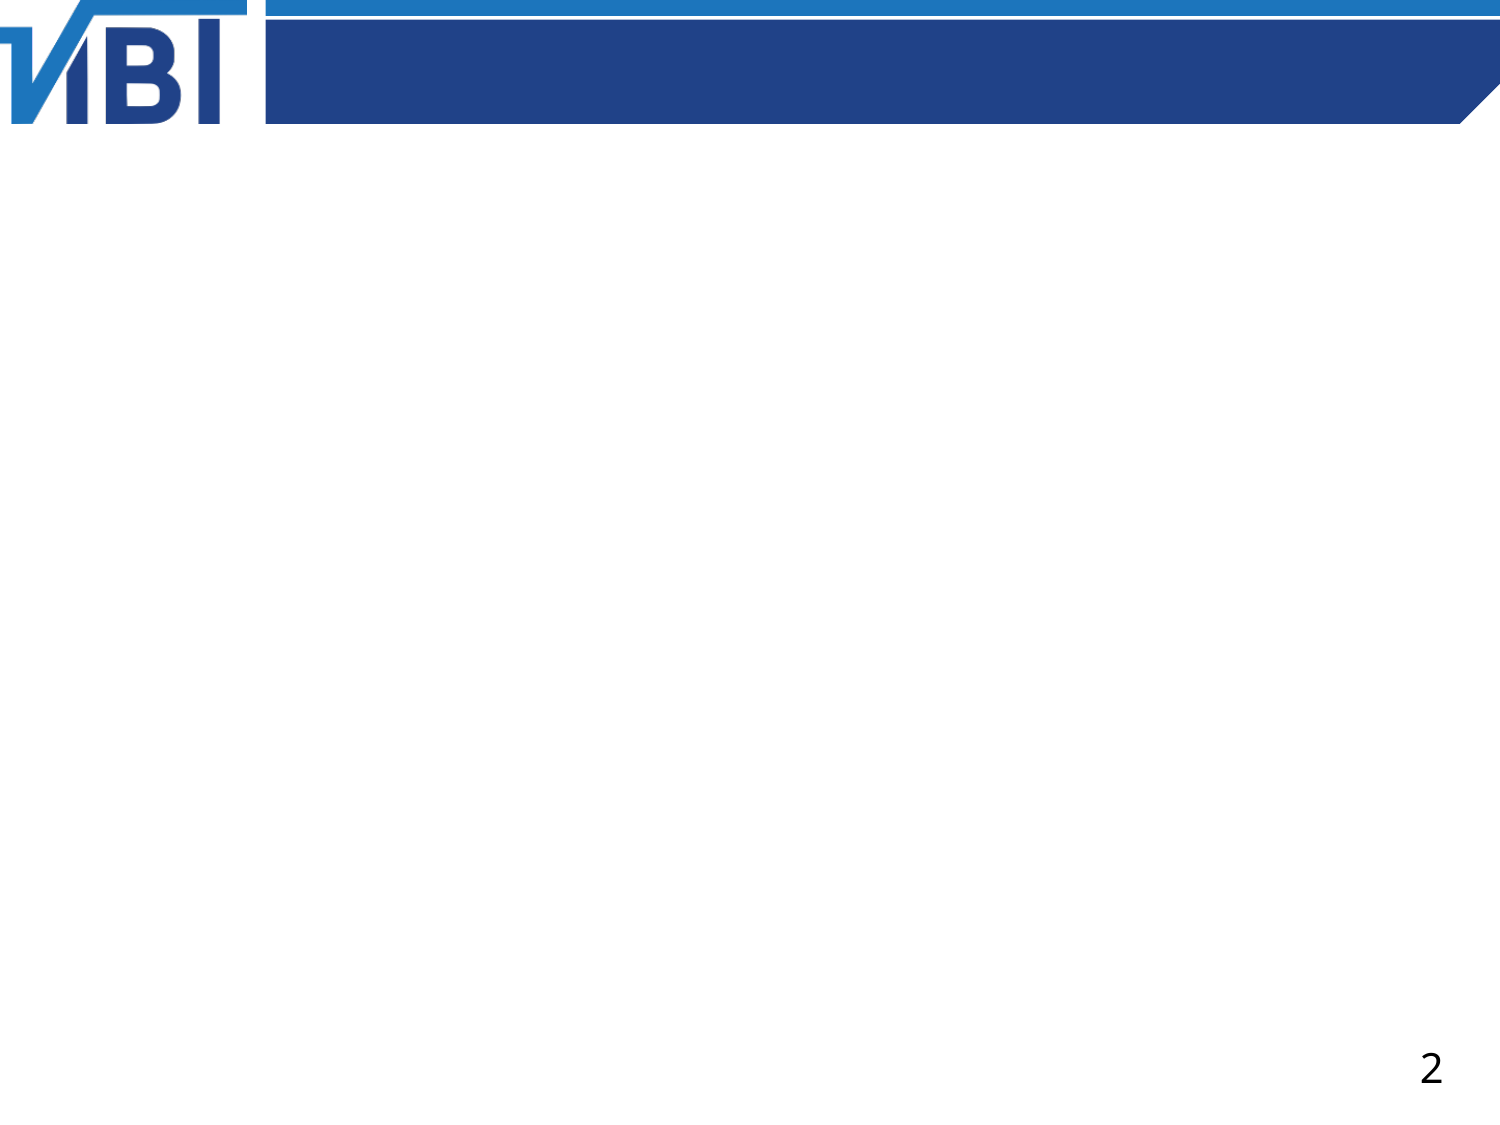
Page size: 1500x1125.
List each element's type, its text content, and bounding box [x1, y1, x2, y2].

slide_number 2 [1340, 1046, 1459, 1107]
picture [0, 0, 247, 124]
